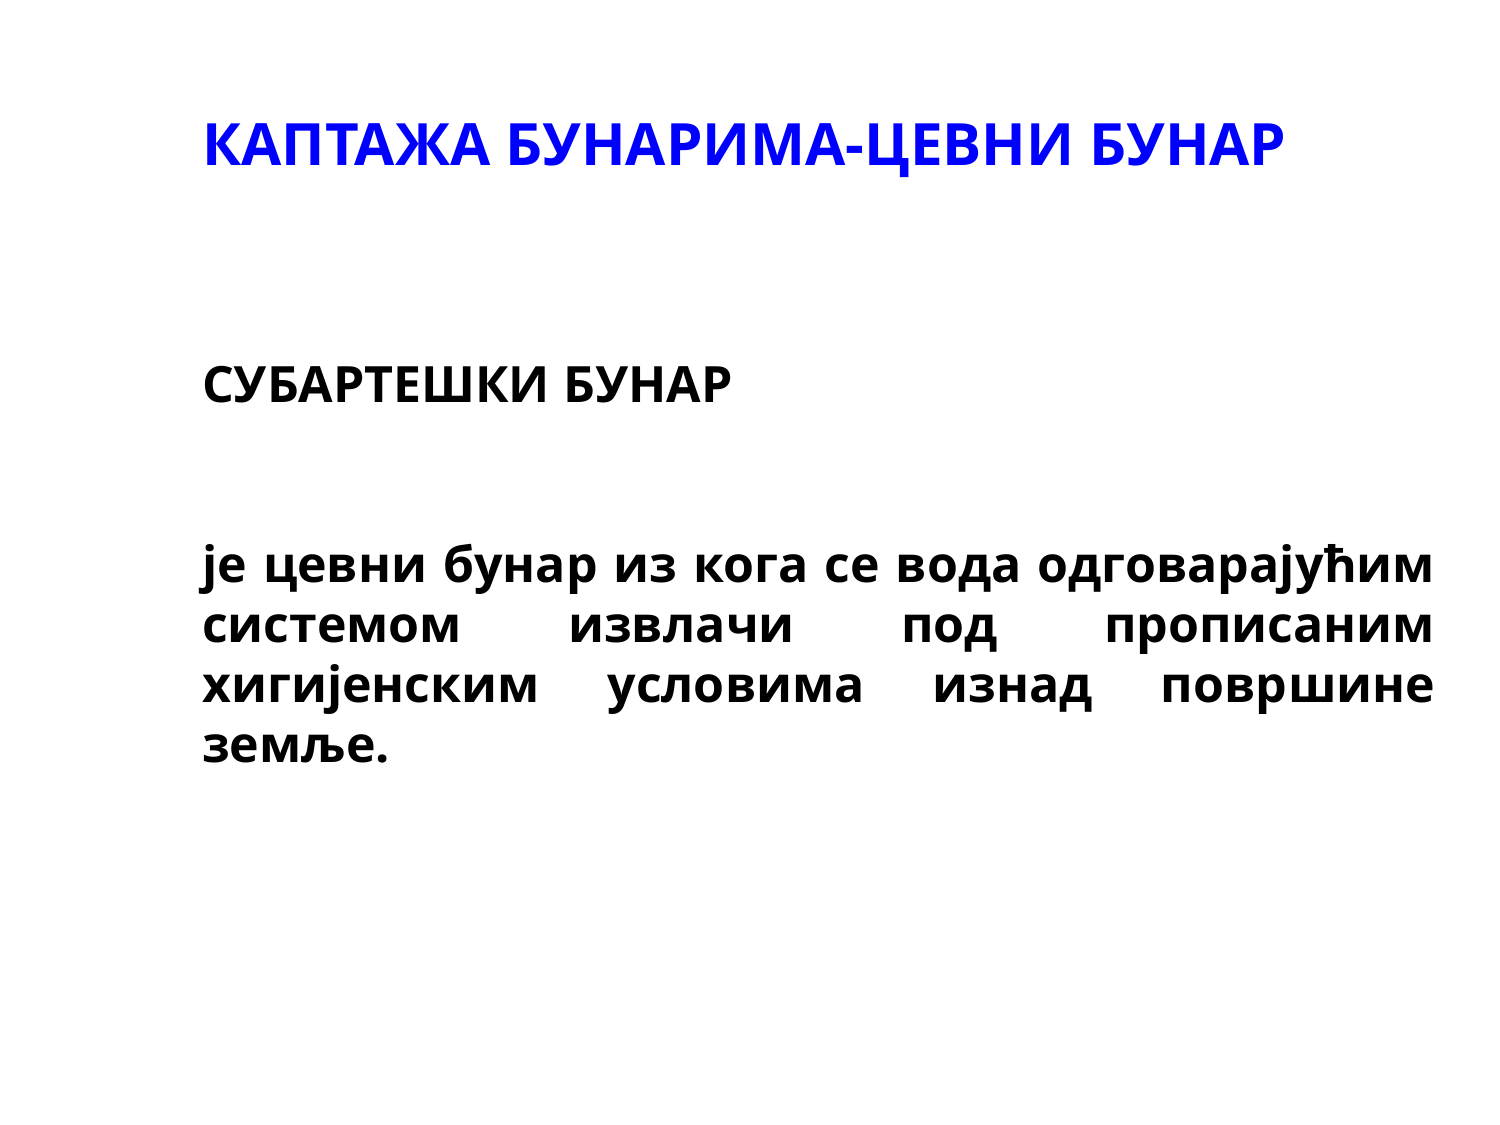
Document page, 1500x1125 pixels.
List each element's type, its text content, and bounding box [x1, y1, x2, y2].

text_box КАПТАЖА БУНАРИМА-ЦЕВНИ БУНАР [187, 99, 1450, 185]
text_box СУБАРТЕШКИ БУНАР је цевни бунар из кога се вода одговарајућим системом извлачи под прописаним хигијенским условима изнад површине земље. [187, 345, 1450, 866]
